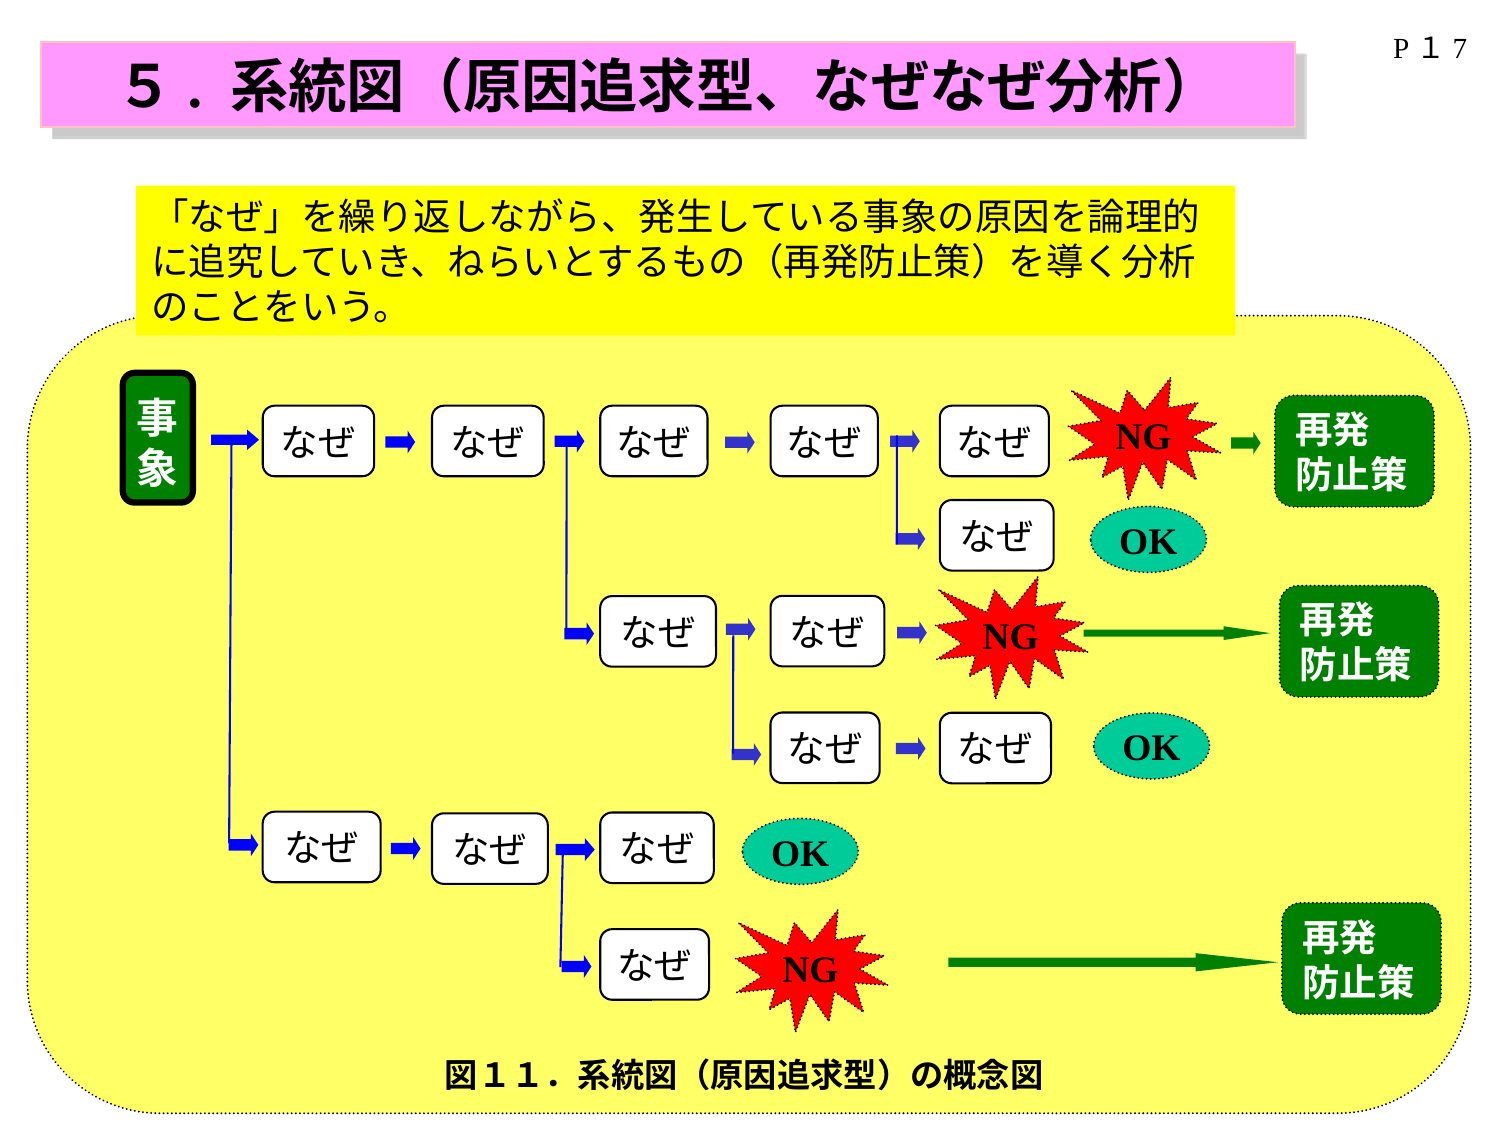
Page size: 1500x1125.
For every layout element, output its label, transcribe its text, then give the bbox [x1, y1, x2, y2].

text_box なぜ [600, 812, 714, 884]
text_box [948, 953, 1279, 972]
text_box なぜ [770, 712, 880, 784]
text_box [725, 430, 755, 454]
text_box [731, 743, 762, 766]
text_box [1231, 431, 1261, 455]
text_box なぜ [600, 405, 708, 477]
text_box [390, 837, 421, 860]
text_box [561, 955, 592, 978]
text_box なぜ [600, 596, 717, 667]
text_box なぜ [939, 500, 1054, 571]
text_box OK [1093, 712, 1210, 779]
text_box OK [742, 818, 859, 885]
text_box [897, 621, 927, 644]
text_box 再発 防止策 [1281, 902, 1442, 1015]
text_box なぜ [262, 811, 381, 883]
text_box [27, 315, 1471, 1114]
text_box P１7 [1378, 22, 1489, 72]
text_box [897, 429, 920, 453]
text_box 再発 防止策 [1274, 395, 1435, 507]
text_box NG [735, 909, 888, 1033]
text_box 事 象 [122, 372, 193, 503]
text_box [228, 833, 259, 857]
text_box 再発 防止策 [1279, 585, 1439, 697]
text_box なぜ [939, 405, 1049, 477]
text_box なぜ [939, 712, 1052, 784]
text_box なぜ [770, 405, 878, 477]
text_box [211, 429, 260, 450]
text_box なぜ [431, 405, 544, 477]
text_box 図１１．系統図（原因追求型）の概念図 [408, 1046, 1080, 1102]
text_box [895, 737, 926, 760]
text_box NG [935, 576, 1088, 700]
text_box [897, 527, 926, 551]
text_box NG [1068, 377, 1221, 501]
text_box [1083, 626, 1271, 641]
text_box [890, 435, 896, 447]
text_box なぜ [262, 405, 375, 477]
text_box [554, 429, 585, 453]
text_box ５. 系統図（原因追求型、なぜなぜ分析） [40, 41, 1296, 127]
text_box なぜ [770, 595, 885, 667]
text_box OK [1090, 506, 1207, 573]
text_box なぜ [431, 813, 548, 884]
text_box なぜ [600, 929, 710, 1000]
text_box [564, 622, 595, 646]
text_box [555, 838, 595, 861]
text_box [725, 617, 756, 641]
text_box [385, 430, 416, 454]
text_box 「なぜ」を繰り返しながら、発生している事象の原因を論理的に追究していき、ねらいとするもの（再発防止策）を導く分析のことをいう。 [136, 185, 1236, 336]
